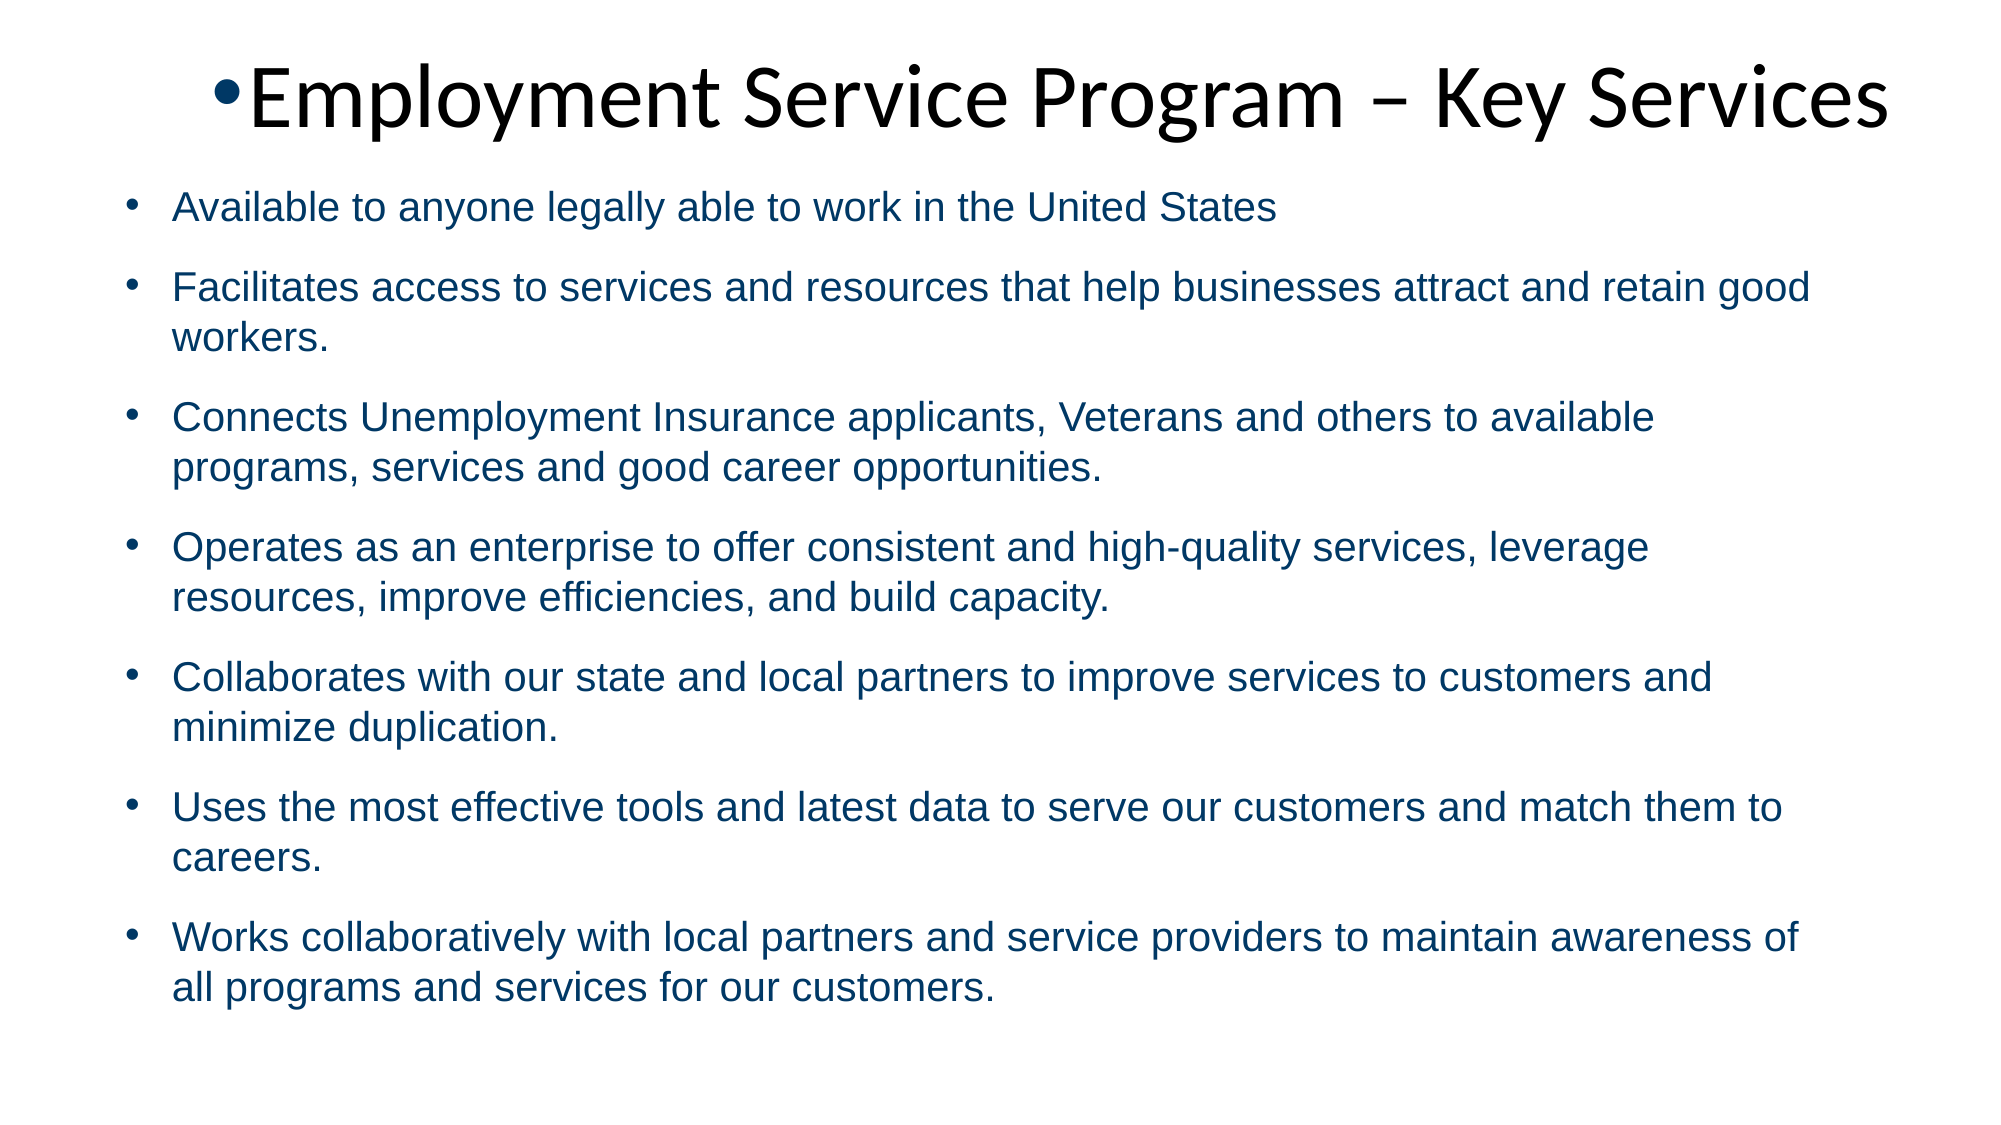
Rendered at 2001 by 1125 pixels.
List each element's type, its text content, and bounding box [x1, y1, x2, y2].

text_box Available to anyone legally able to work in the United States Facilitates access to services and resources that help businesses attract and retain good workers. Connects Unemployment Insurance applicants, Veterans and others to available programs, services and good career opportunities. Operates as an enterprise to offer consistent and high-quality services, leverage resources, improve efficiencies, and build capacity. Collaborates with our state and local partners to improve services to customers and minimize duplication. Uses the most effective tools and latest data to serve our customers and match them to careers. Works collaboratively with local partners and service providers to maintain awareness of all programs and services for our customers. [110, 172, 1859, 1017]
list Employment Service Program – Key Services [52, 35, 2000, 147]
